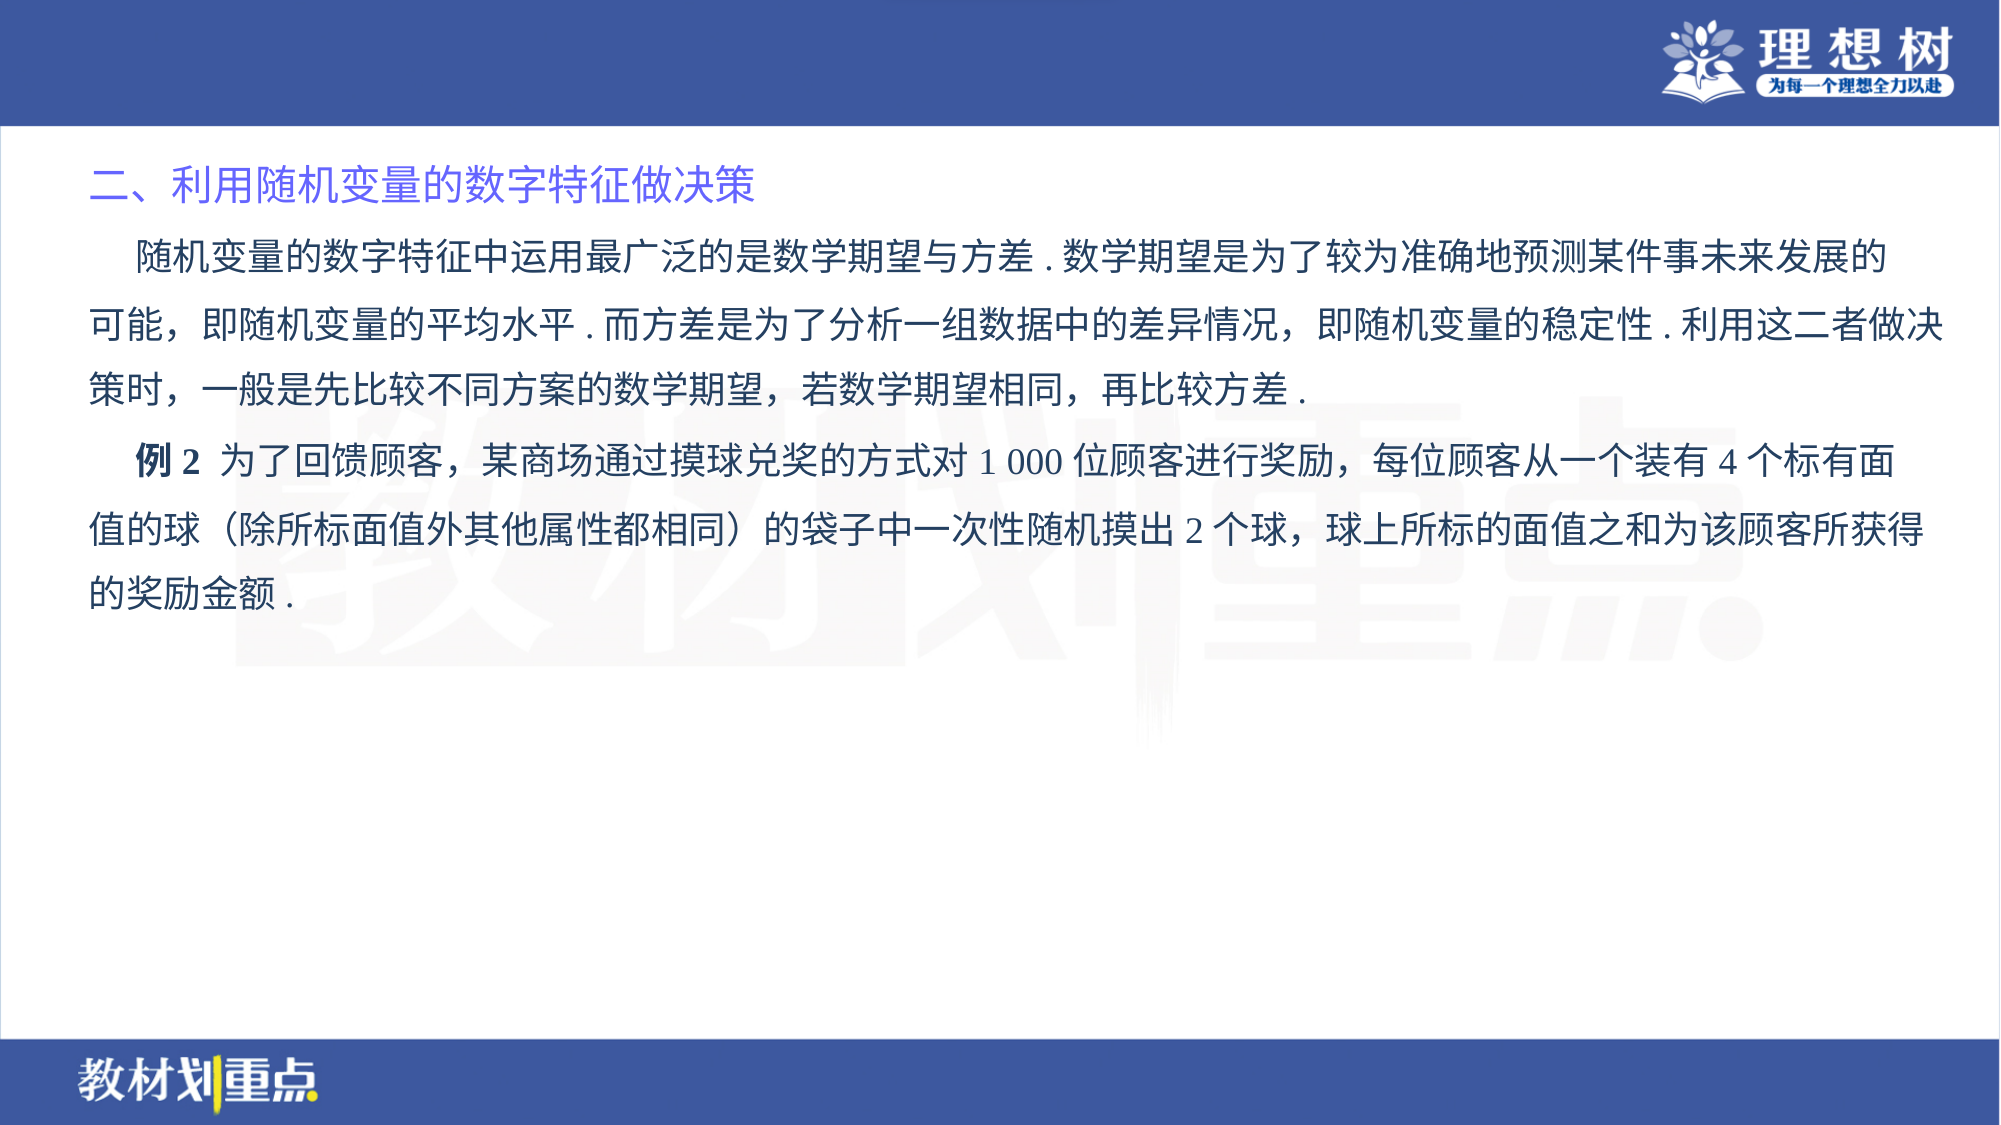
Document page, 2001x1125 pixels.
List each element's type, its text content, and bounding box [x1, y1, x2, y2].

picture [0, 0, 2000, 1125]
text_box 例2 为了回馈顾客，某商场通过摸球兑奖的方式对1 000位顾客进行奖励，每位顾客从一个装有4个标有面 值的球（除所标面值外其他属性都相同）的袋子中一次性随机摸出2个球，球上所标的面值之和为该顾客所获得 的奖励金额. [88, 413, 1911, 609]
text_box 二、利用随机变量的数字特征做决策 [88, 135, 1911, 208]
text_box 随机变量的数字特征中运用最广泛的是数学期望与方差.数学期望是为了较为准确地预测某件事未来发展的 可能，即随机变量的平均水平.而方差是为了分析一组数据中的差异情况，即随机变量的稳定性.利用这二者做决 策时，一般是先比较不同方案的数学期望，若数学期望相同，再比较方差. [88, 208, 1911, 405]
